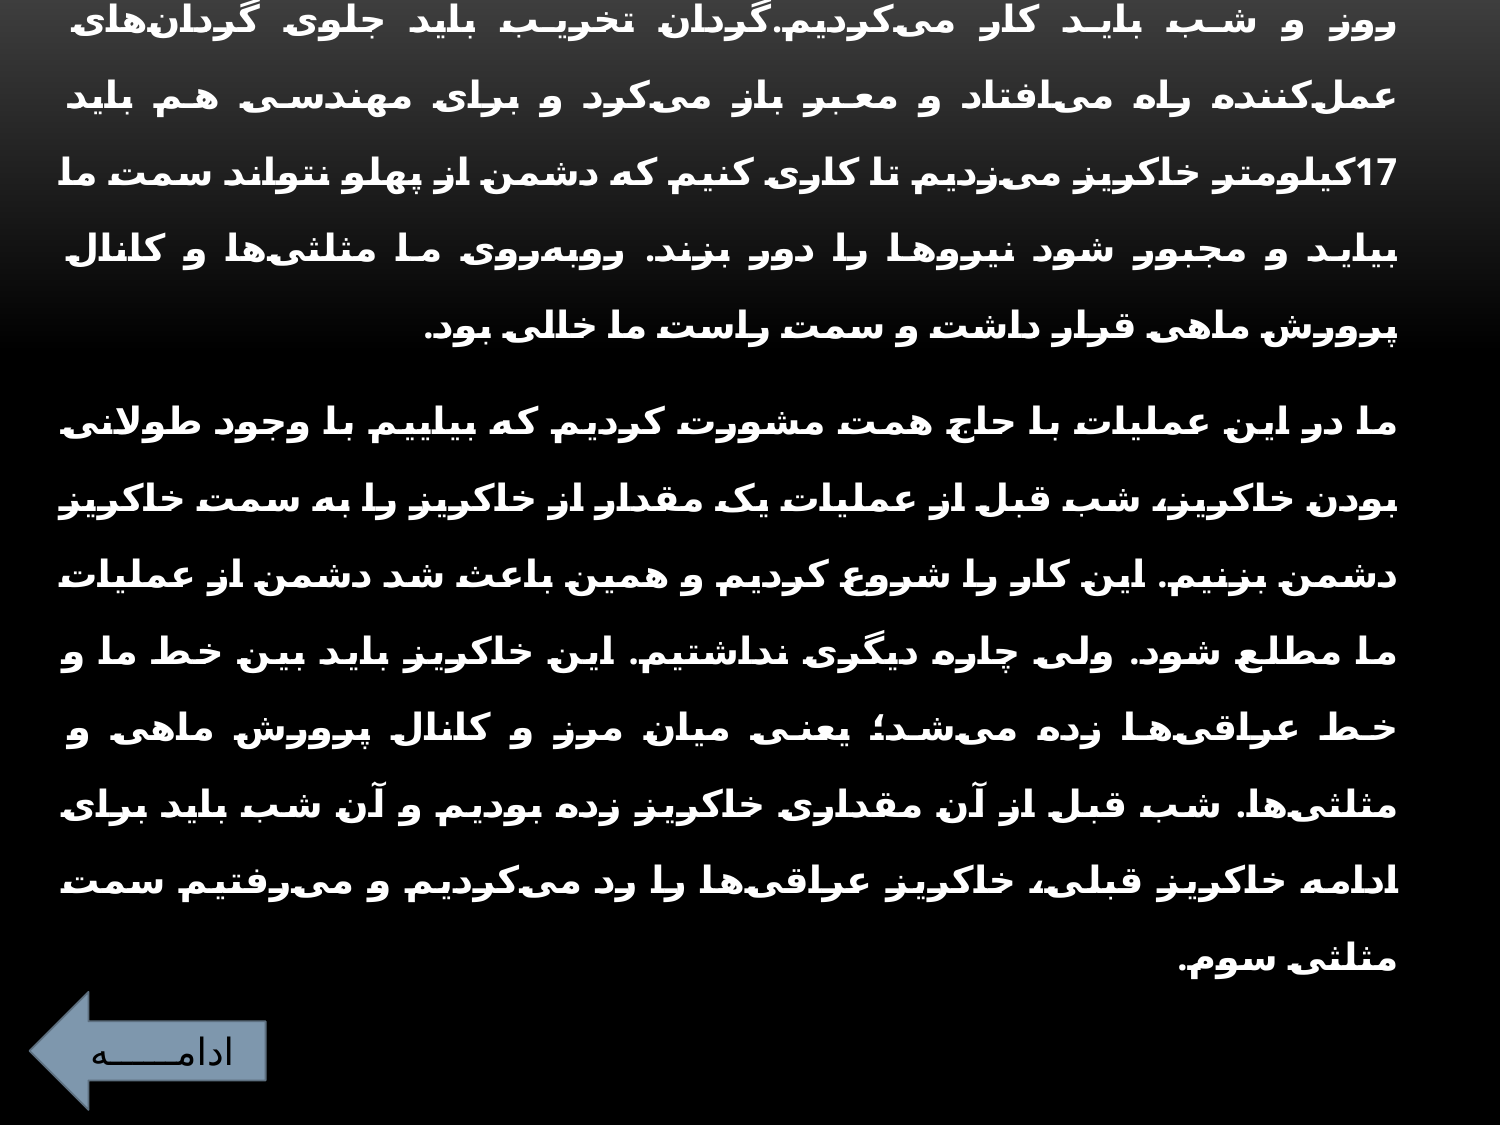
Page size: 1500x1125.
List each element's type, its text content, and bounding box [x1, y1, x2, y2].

list مرحله دوم عملیات رمضان که شد، ما نبودیم. یعنی تیپ در سوریه و لبنان بود. وقتی برگشتیم، شهید همت مسوولیت تیم را برعهده گرفت. من در مرحلة پنجم عملیات مسوولیت مهندسی رزمی را بر عهده داشتم و مسوولیت گردان تخریب هم به عهده من بود. ماموریت ما جوری بود که روز و شب باید کار می‌کردیم.گردان تخریب باید جلوی گردان‌های عمل‌کننده راه می‌افتاد و معبر باز می‌کرد و برای مهندسی هم باید 17کیلومتر خاکریز می‌زدیم تا کاری کنیم که دشمن از پهلو نتواند سمت ما بیاید و مجبور شود نیرو‌ها را دور بزند. روبه‌روی ما مثلثی‌ها و کانال پرورش ماهی قرار داشت و سمت راست ما خالی بود. ما در این عملیات با حاج همت مشورت کردیم که بیاییم با وجود طولانی بودن خاکریز، شب قبل از عملیات یک مقدار از خاکریز را به سمت خاکریز دشمن بزنیم. این کار را شروع کردیم و همین باعث شد دشمن از عملیات ما مطلع شود. ولی چاره دیگری نداشتیم. این خاکریز باید بین خط ما و خط عراقی‌ها زده می‌شد؛ یعنی میان مرز و کانال پرورش ماهی و مثلثی‌ها. شب قبل از آن مقداری خاکریز زده بودیم و آن شب باید برای ادامه خاکریز قبلی، خاکریز عراقی‌ها را رد می‌کردیم و می‌رفتیم سمت مثلثی سوم. [43, 52, 1414, 986]
text_box ادامــــــه [28, 991, 267, 1111]
